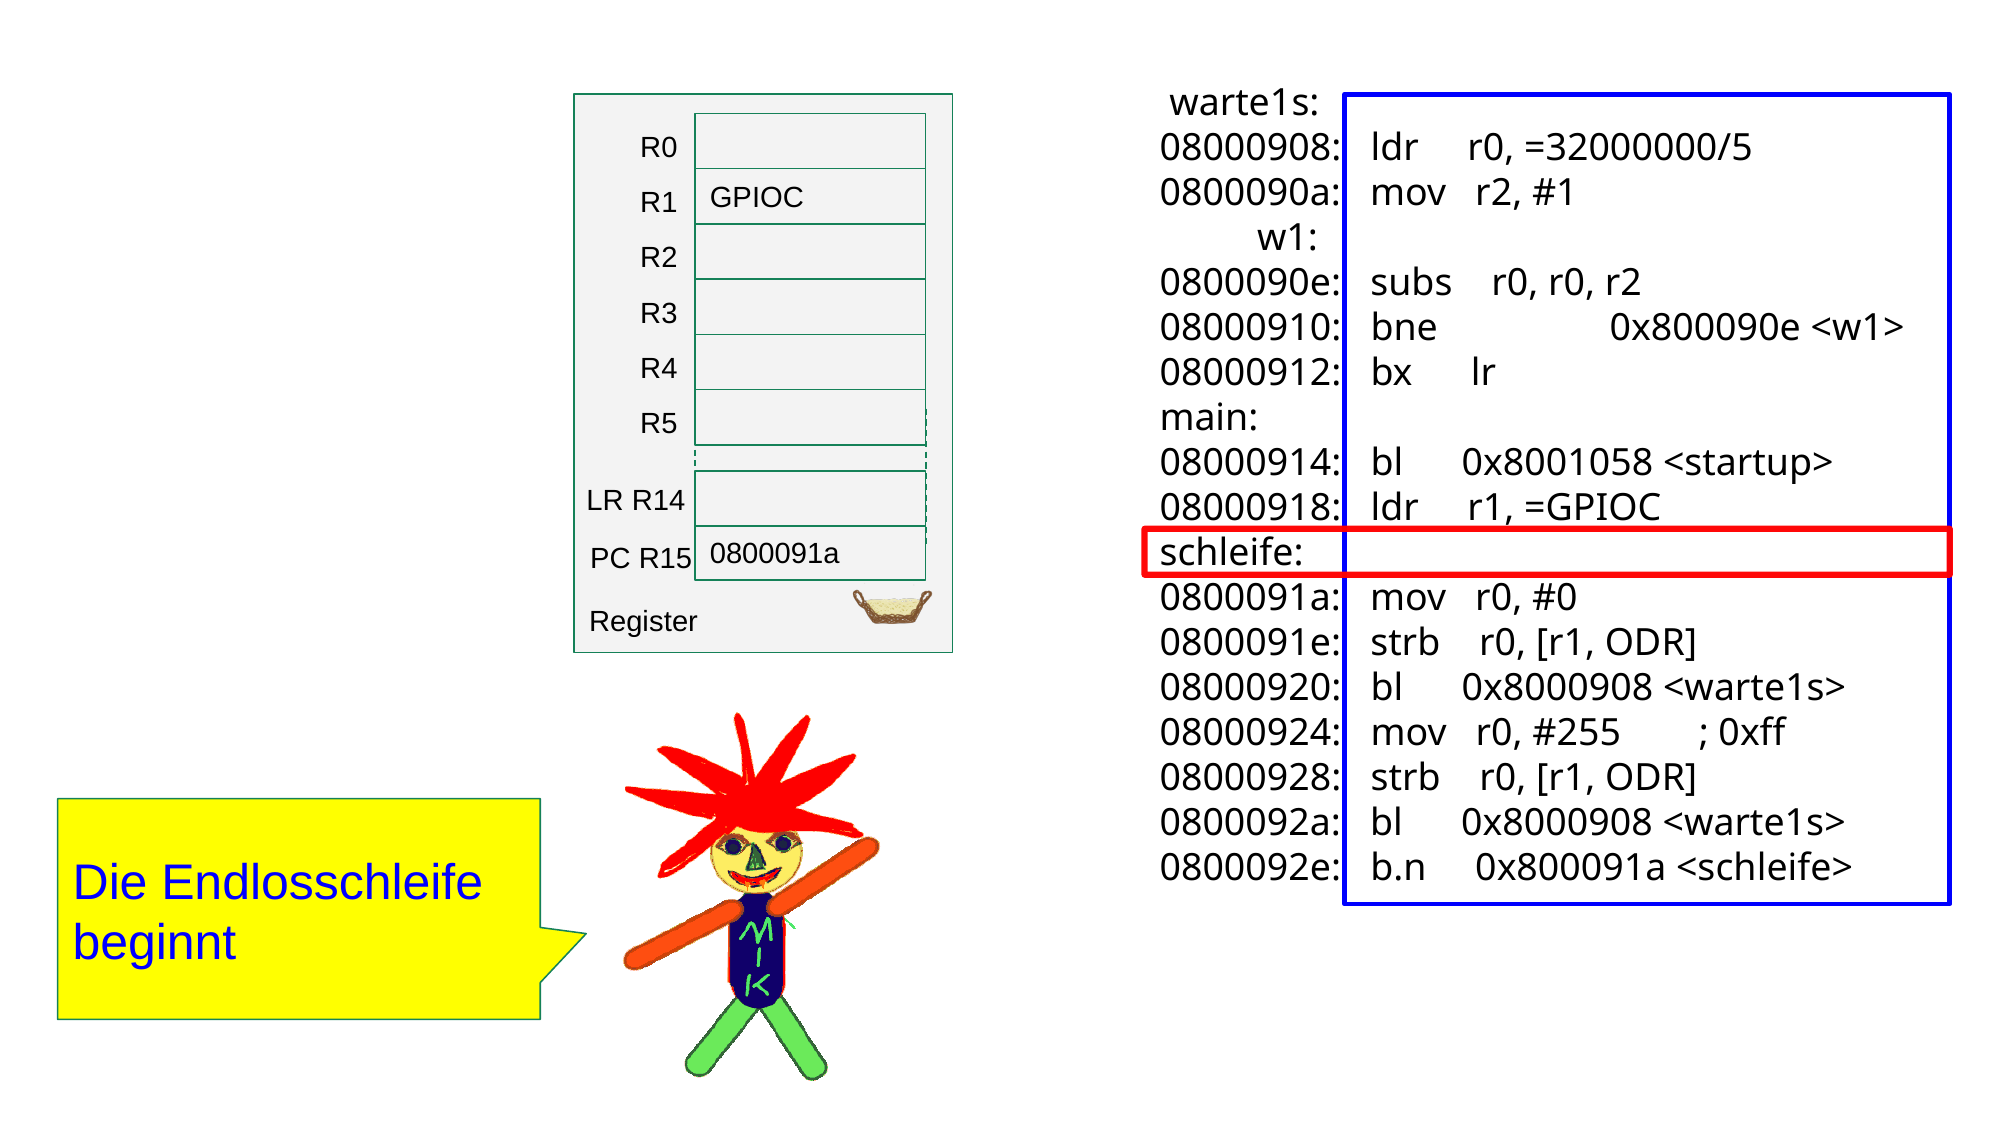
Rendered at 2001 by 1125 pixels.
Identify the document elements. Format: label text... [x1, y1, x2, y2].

text_box warte1s: 08000908: ldr r0, =32000000/5 0800090a: mov r2, #1 w1: 0800090e: subs r0, r0, r2 08000910: bne 0x800090e <w1> 08000912: bx lr main: 08000914: bl 0x8001058 <startup> 08000918: ldr r1, =GPIOC schleife: 0800091a: mov r0, #0 0800091e: strb r0, [r1, ODR] 08000920: bl 0x8000908 <warte1s> 08000924: mov r0, #255 ; 0xff 08000928: strb r0, [r1, ODR] 0800092a: bl 0x8000908 <warte1s> 0800092e: b.n 0x800091a <schleife> [1144, 575, 1344, 904]
text_box [1344, 94, 1950, 528]
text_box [573, 93, 953, 653]
text_box Die Endlosschleife beginnt [57, 798, 587, 1020]
picture [596, 703, 897, 1089]
text_box [1344, 575, 1950, 904]
text_box [1144, 528, 1950, 575]
text_box warte1s: 08000908: ldr r0, =32000000/5 0800090a: mov r2, #1 w1: 0800090e: subs r0, r0, r2 08000910: bne 0x800090e <w1> 08000912: bx lr main: 08000914: bl 0x8001058 <startup> 08000918: ldr r1, =GPIOC schleife: 0800091a: mov r0, #0 0800091e: strb r0, [r1, ODR] 08000920: bl 0x8000908 <warte1s> 08000924: mov r0, #255 ; 0xff 08000928: strb r0, [r1, ODR] 0800092a: bl 0x8000908 <warte1s> 0800092e: b.n 0x800091a <schleife> [1144, 70, 1950, 528]
